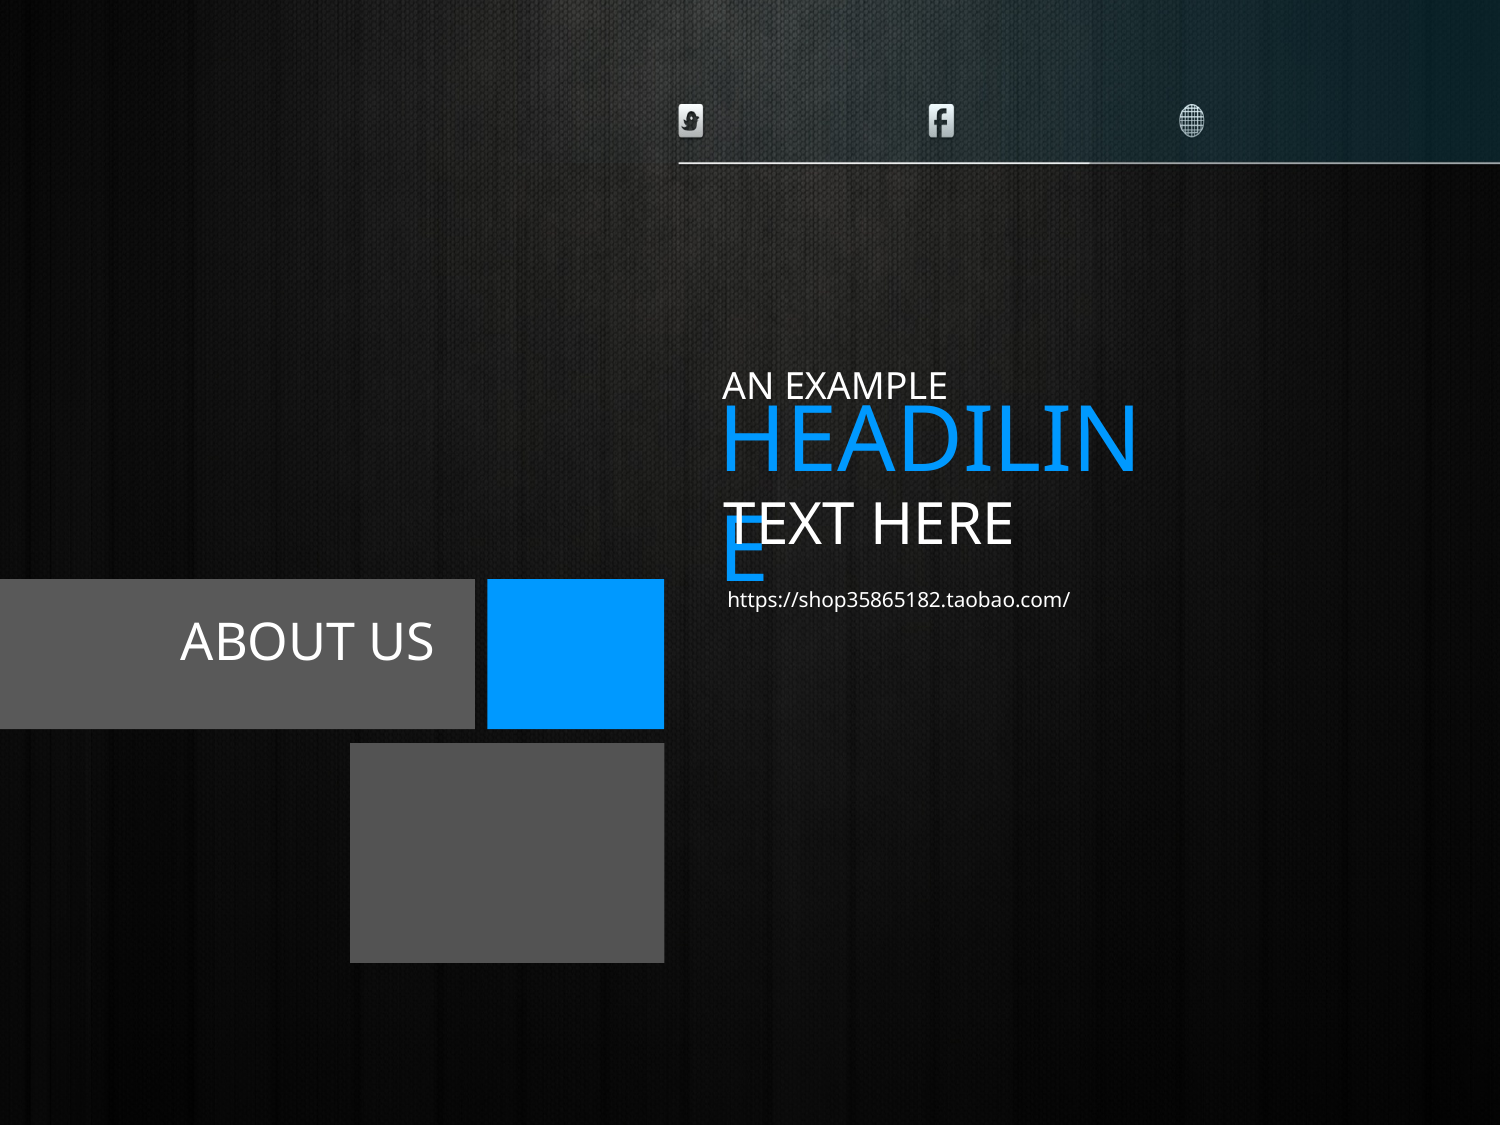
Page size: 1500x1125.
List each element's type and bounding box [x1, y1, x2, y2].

text_box [703, 354, 1197, 565]
picture [0, 0, 1500, 1125]
